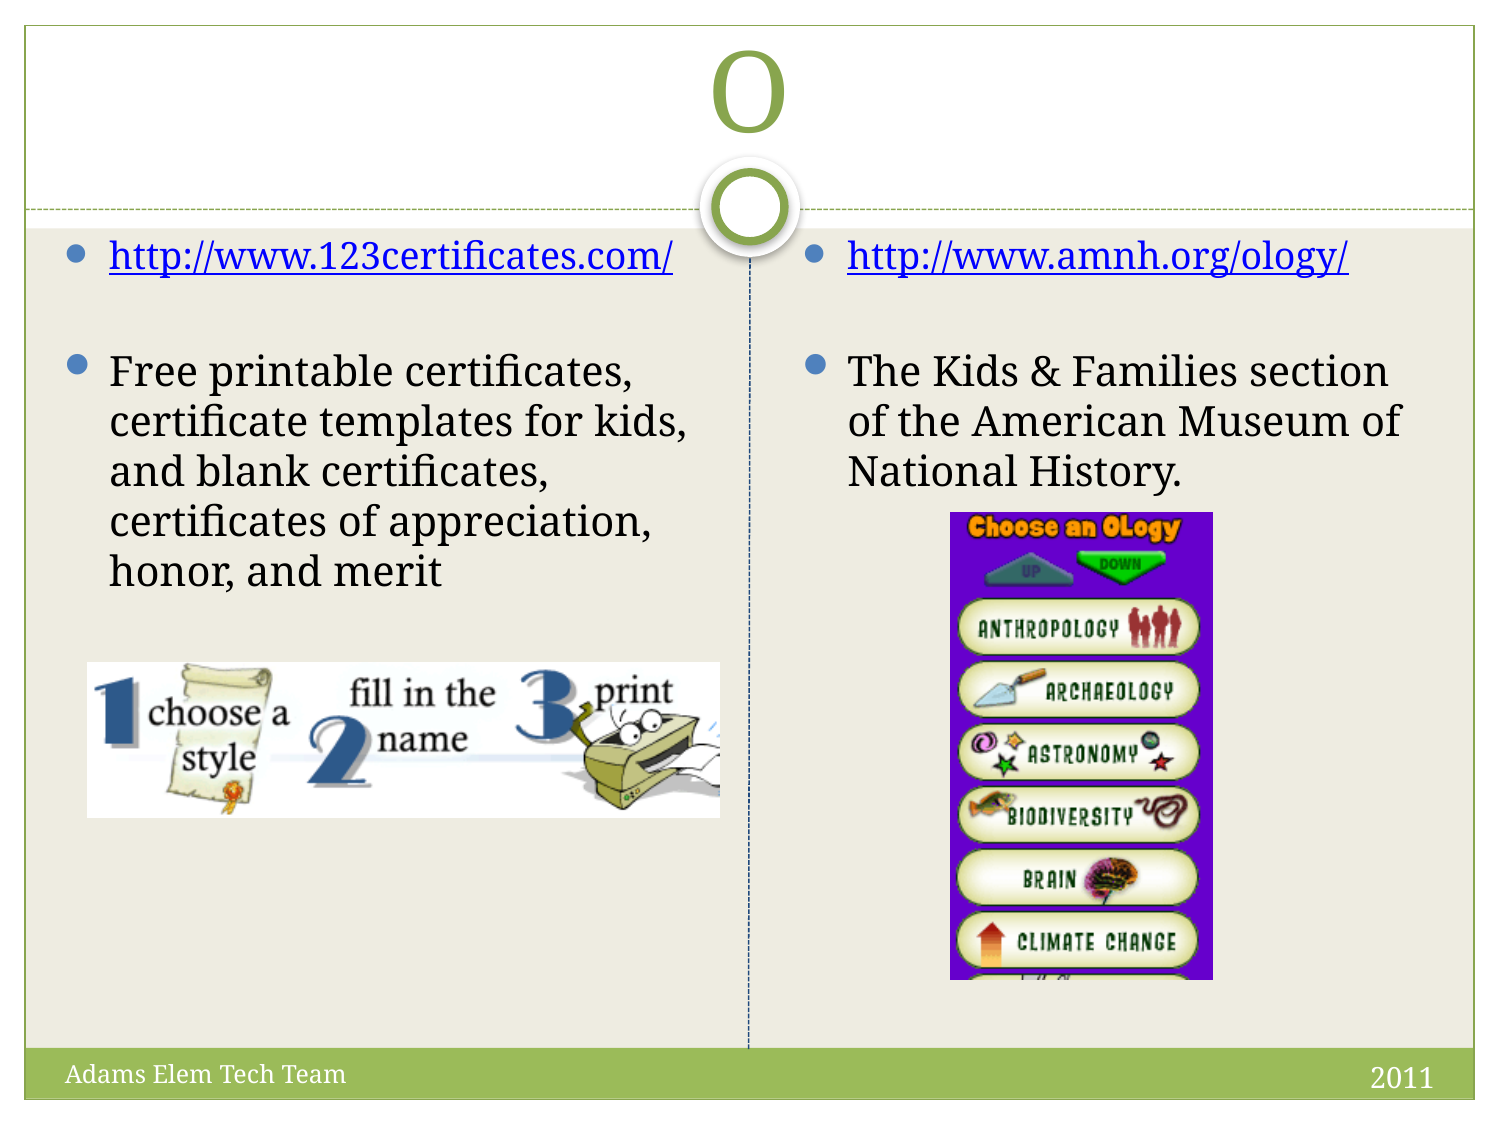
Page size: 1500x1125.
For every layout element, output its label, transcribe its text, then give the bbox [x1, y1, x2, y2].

picture [949, 512, 1213, 980]
picture [87, 662, 721, 818]
title O [49, 37, 1450, 162]
slide_number 2011 [950, 1051, 1450, 1112]
footer Adams Elem Tech Team [50, 1051, 638, 1112]
list http://www.123certificates.com/ Free printable certificates, certificate templates for kids, and blank certificates, certificates of appreciation, honor, and merit [49, 224, 712, 993]
list http://www.amnh.org/ology/ The Kids & Families section of the American Museum of National History. [787, 224, 1450, 993]
